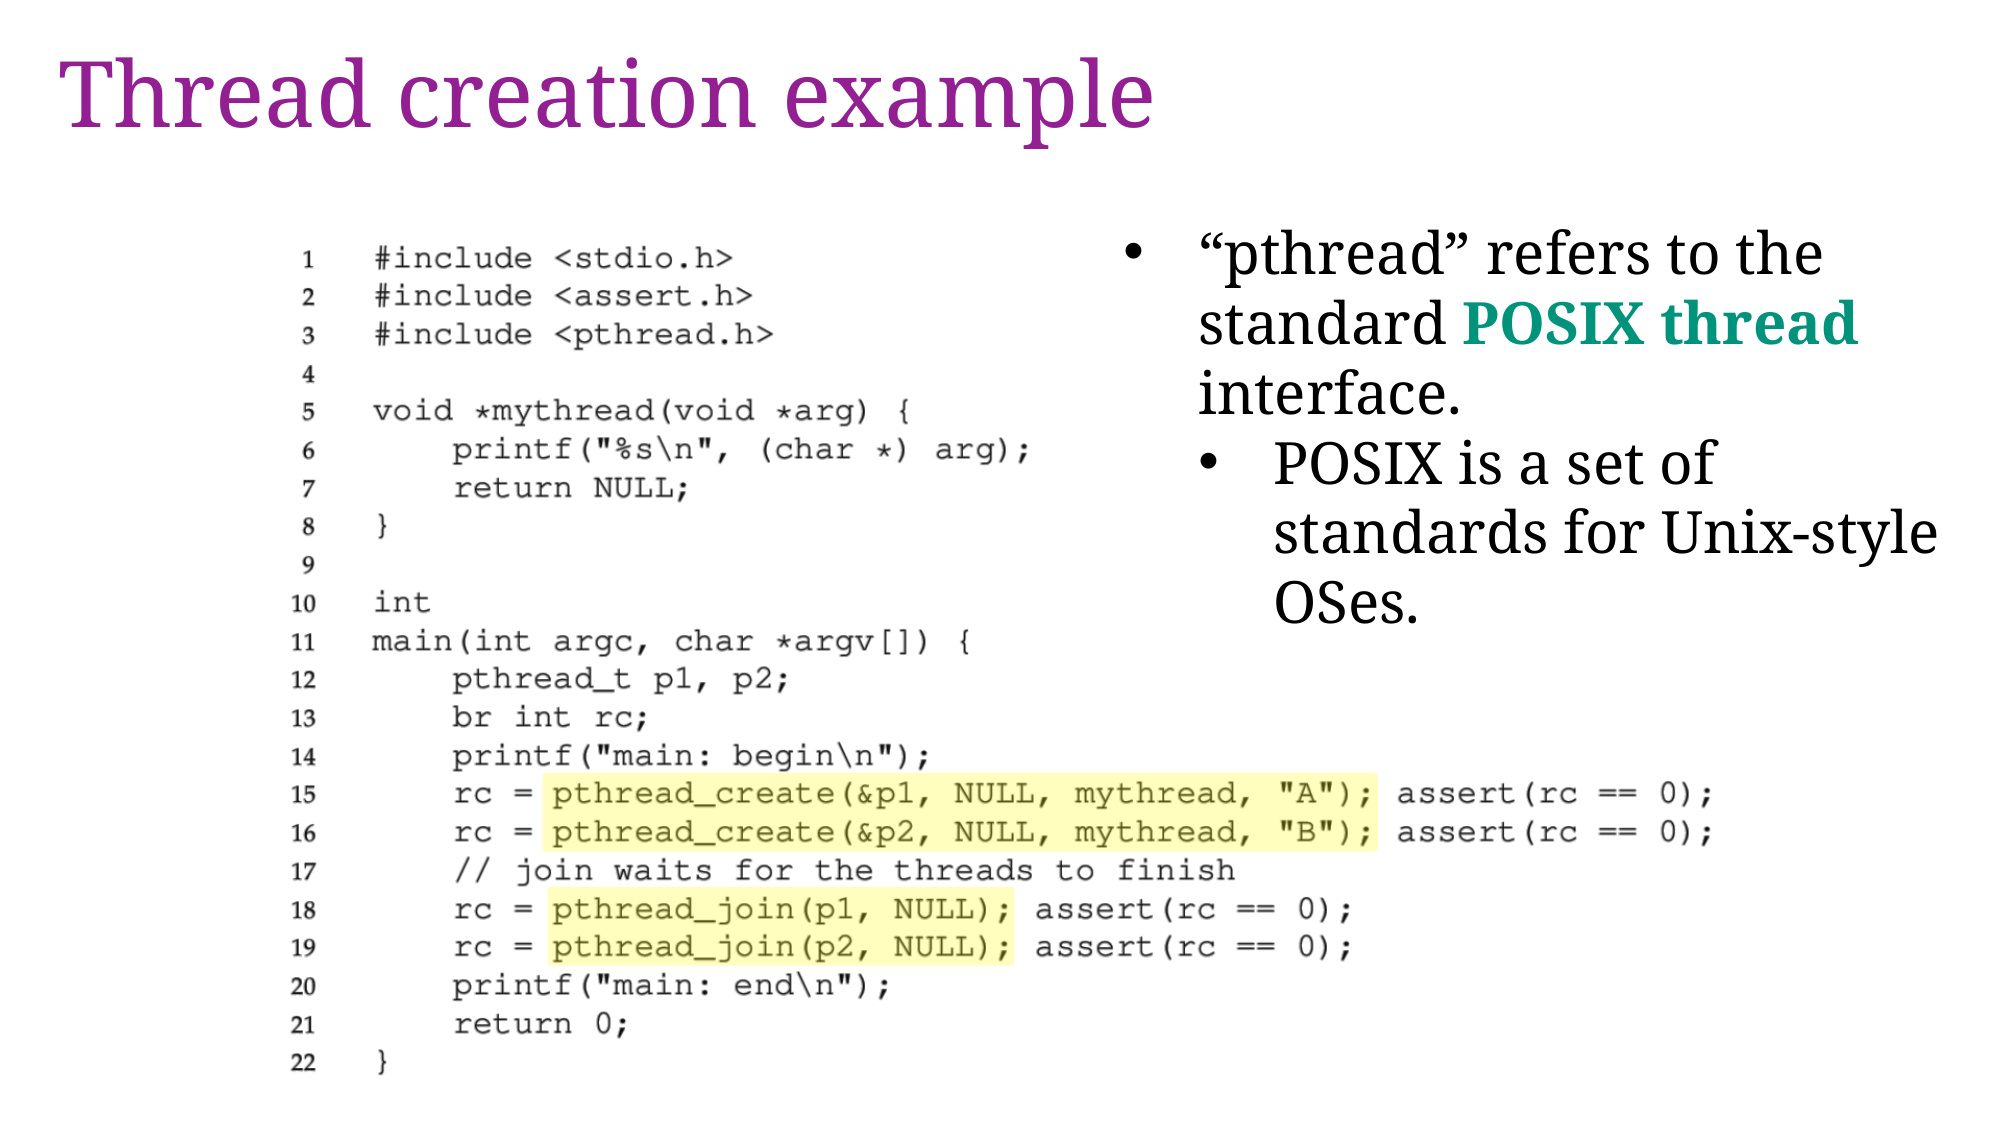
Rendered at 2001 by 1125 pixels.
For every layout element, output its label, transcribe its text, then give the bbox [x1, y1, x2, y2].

title Thread creation example [43, 25, 1953, 171]
text_box “pthread” refers to the standard POSIX thread interface. POSIX is a set of standards for Unix-style OSes. [1108, 208, 1974, 643]
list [280, 241, 1721, 1092]
